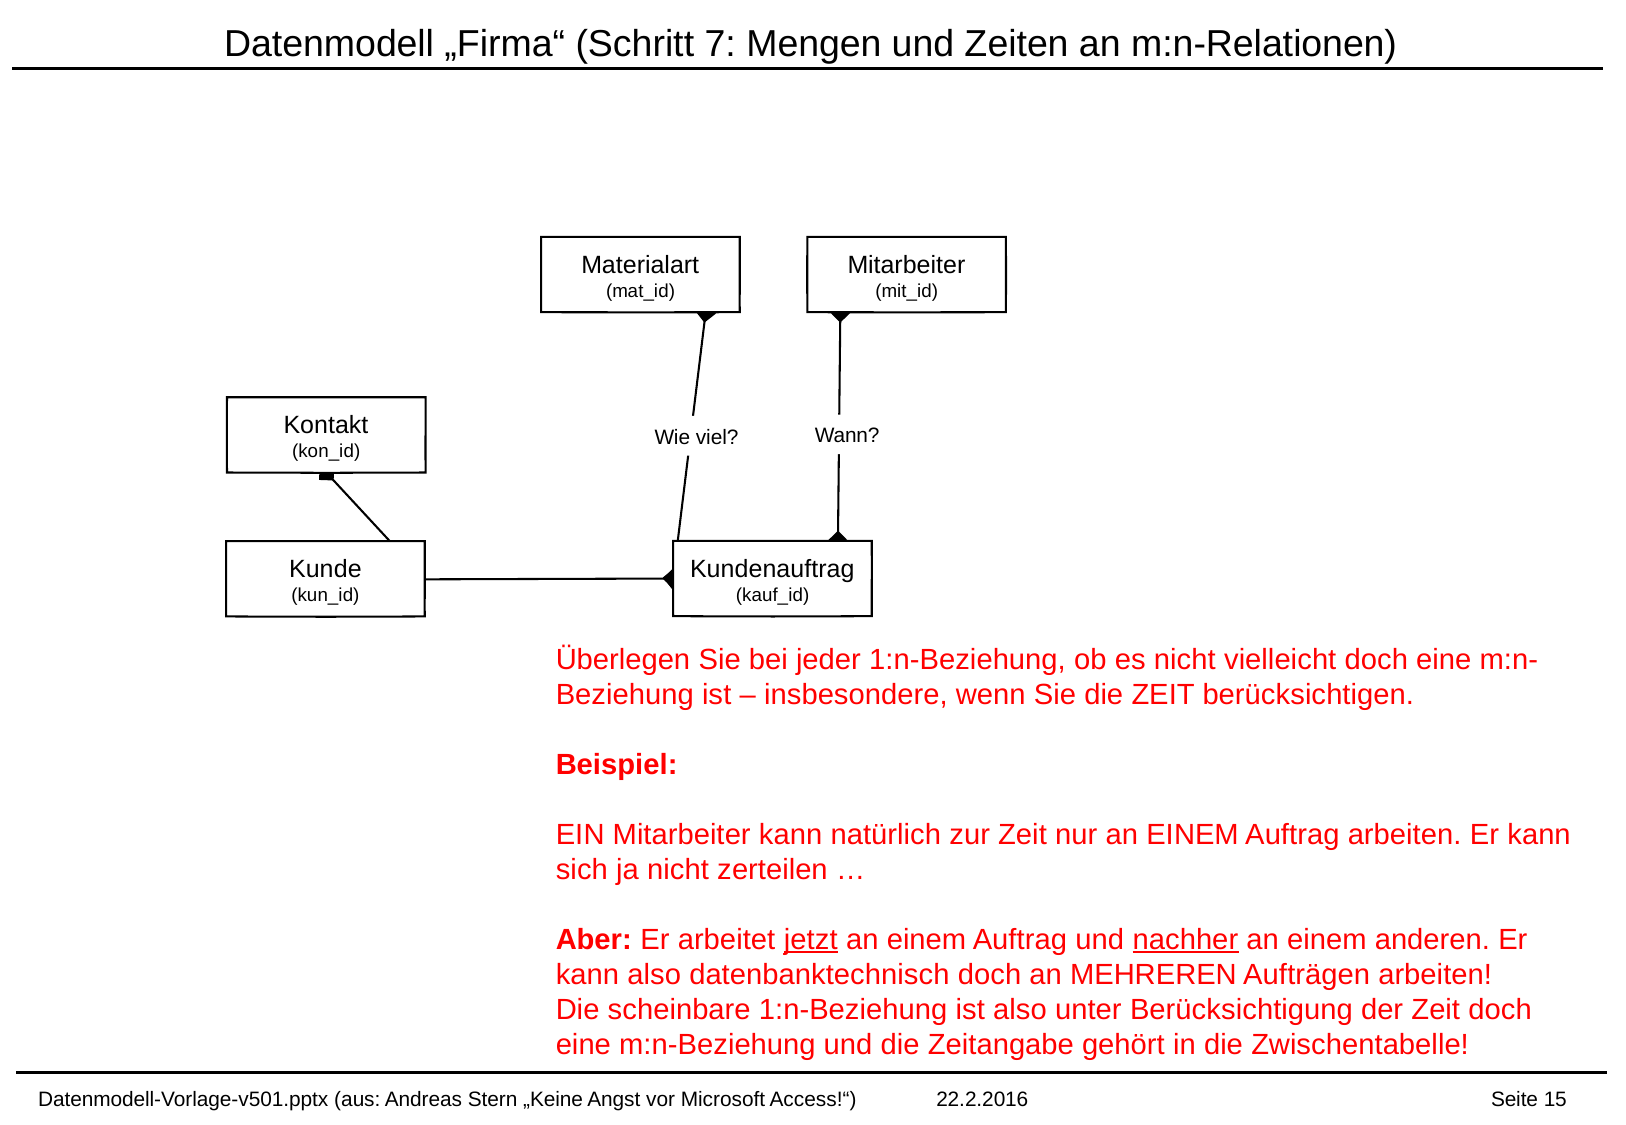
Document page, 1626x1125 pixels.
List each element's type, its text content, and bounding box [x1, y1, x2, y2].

text_box Mitarbeiter (mit_id) [806, 235, 1008, 314]
text_box Kontakt (kon_id) [225, 396, 427, 474]
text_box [837, 312, 841, 541]
title Datenmodell „Firma“ (Schritt 7: Mengen und Zeiten an m:n-Relationen) [109, 16, 1512, 89]
text_box Überlegen Sie bei jeder 1:n-Beziehung, ob es nicht vielleicht doch eine m:n-Beziehung ist – insbesondere, wenn Sie die ZEIT berücksichtigen. Beispiel: EIN Mitarbeiter kann natürlich zur Zeit nur an EINEM Auftrag arbeiten. Er kann sich ja nicht zerteilen … Aber: Er arbeitet jetzt an einem Auftrag und nachher an einem anderen. Er kann also datenbanktechnisch doch an MEHREREN Aufträgen arbeiten! Die scheinbare 1:n-Beziehung ist also unter Berücksichtigung der Zeit doch eine m:n-Beziehung und die Zeitangabe gehört in die Zwischentabelle! [541, 633, 1593, 1068]
text_box Kunde (kun_id) [225, 540, 426, 618]
text_box Wann? [799, 414, 837, 455]
text_box Wie viel? [707, 415, 754, 456]
text_box Wie viel? [639, 415, 705, 456]
text_box Kundenauftrag (kauf_id) [672, 539, 873, 618]
text_box Materialart (mat_id) [540, 235, 741, 314]
text_box Wann? [841, 414, 895, 455]
